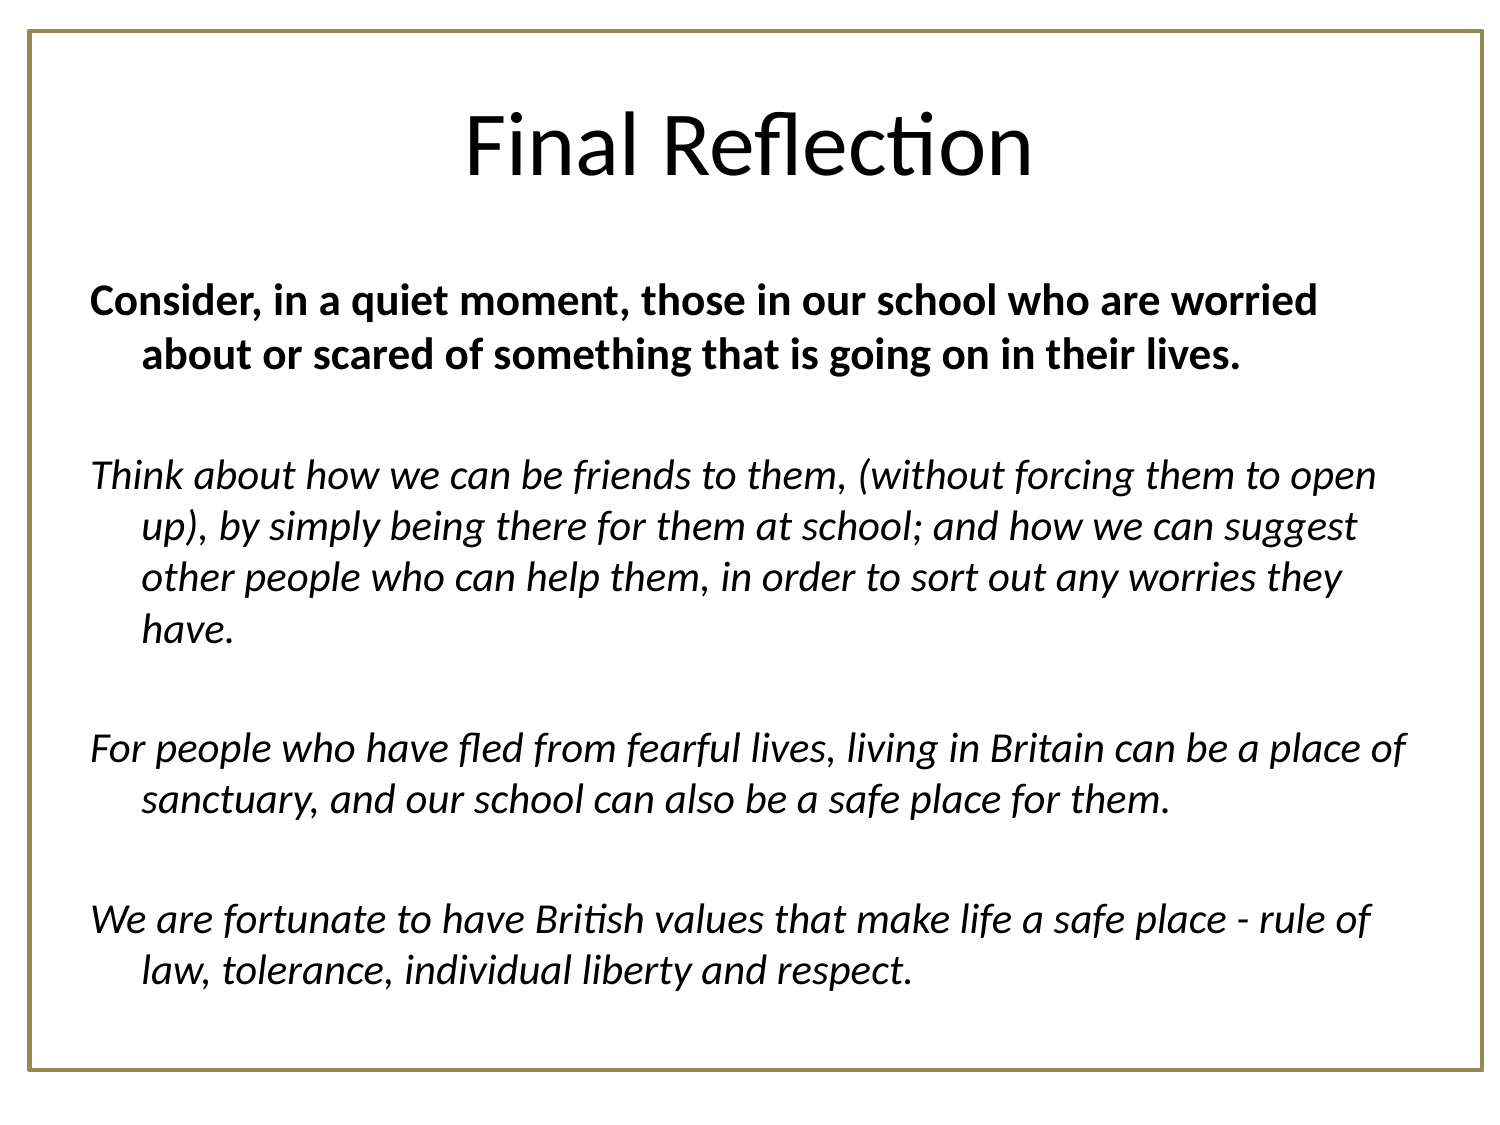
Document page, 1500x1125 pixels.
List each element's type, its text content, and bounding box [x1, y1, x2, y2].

title Final Reflection [75, 45, 1425, 233]
list Consider, in a quiet moment, those in our school who are worried about or scared of something that is going on in their lives. Think about how we can be friends to them, (without forcing them to open up), by simply being there for them at school; and how we can suggest other people who can help them, in order to sort out any worries they have. For people who have fled from fearful lives, living in Britain can be a place of sanctuary, and our school can also be a safe place for them. We are fortunate to have British values that make life a safe place - rule of law, tolerance, individual liberty and respect. [75, 262, 1425, 1005]
text_box [27, 29, 1484, 1072]
